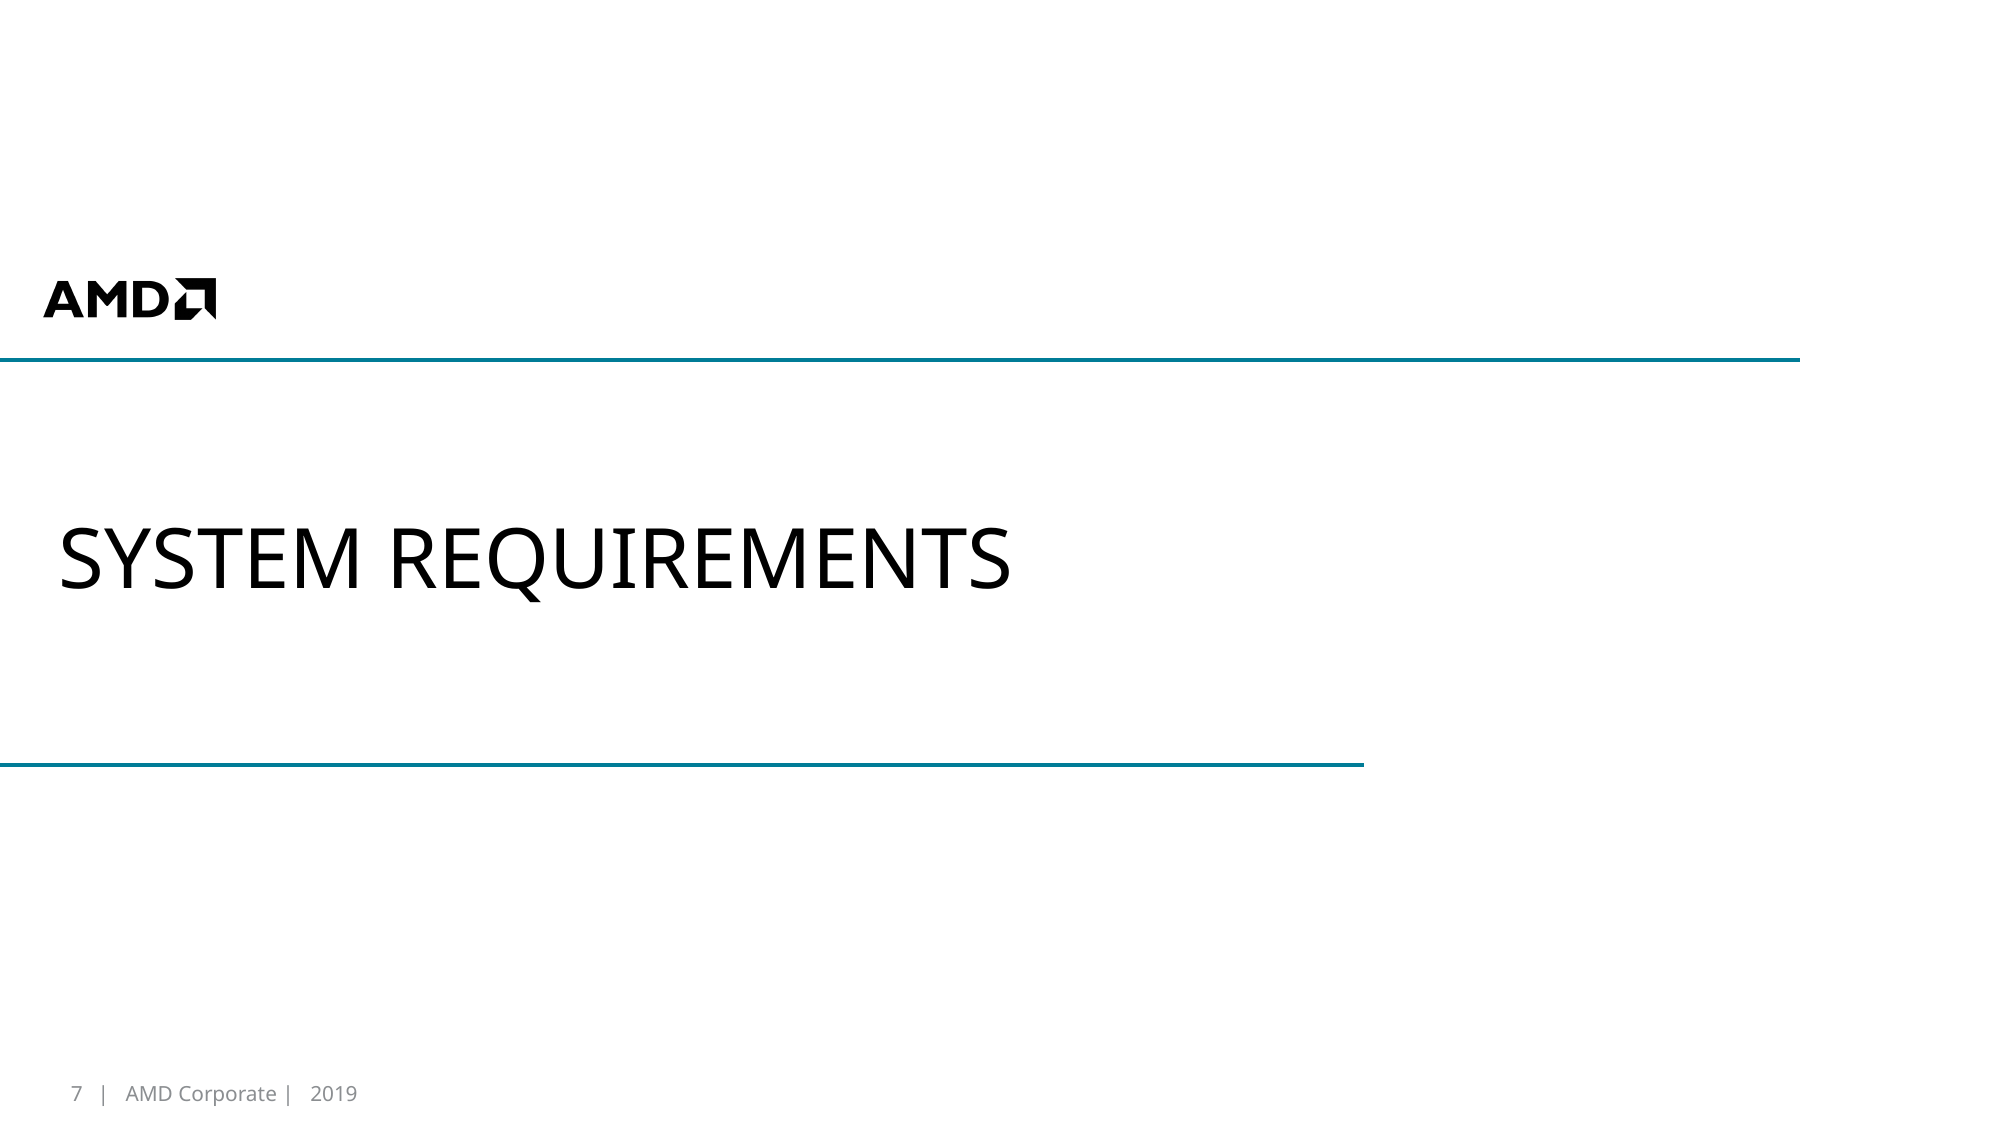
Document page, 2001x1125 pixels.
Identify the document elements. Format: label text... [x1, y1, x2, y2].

footer | AMD Corporate | 2019 [98, 1065, 773, 1125]
title SYSTEM REQUIREMENTS [43, 395, 1957, 728]
picture [43, 278, 216, 320]
slide_number 7 [0, 1065, 98, 1125]
